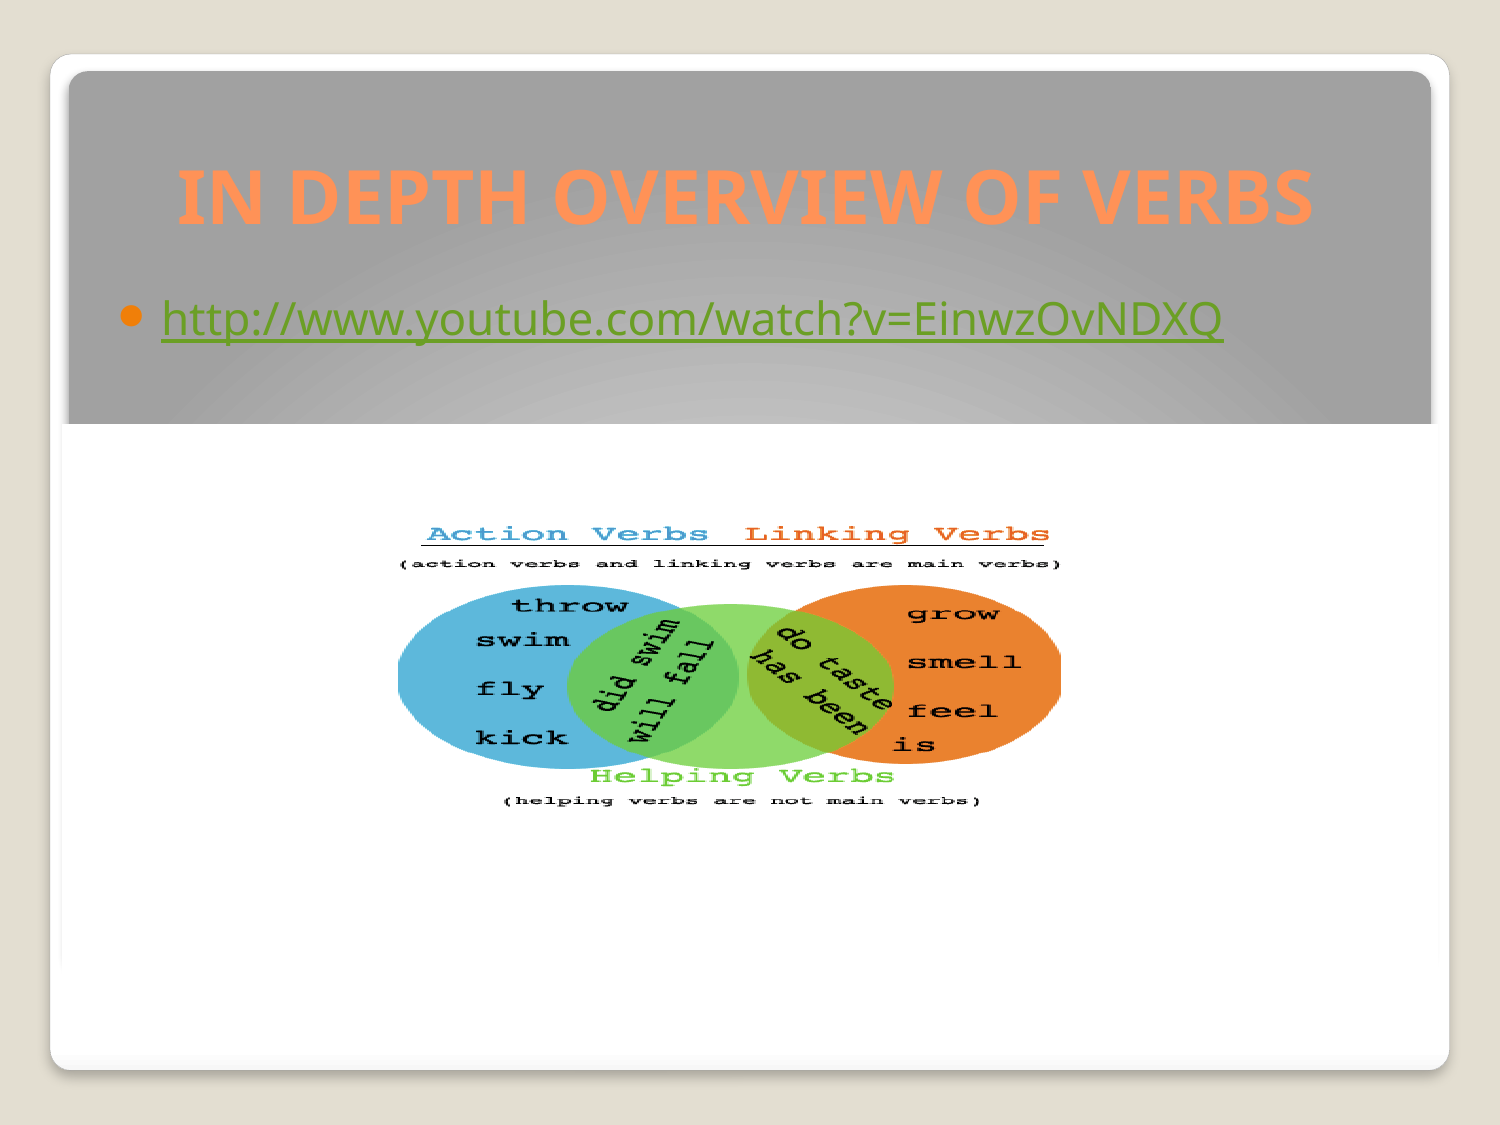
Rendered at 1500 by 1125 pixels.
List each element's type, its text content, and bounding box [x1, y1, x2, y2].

list http://www.youtube.com/watch?v=EinwzOvNDXQ [87, 275, 1430, 423]
picture [62, 424, 1438, 988]
title IN DEPTH OVERVIEW OF VERBS [75, 75, 1418, 248]
